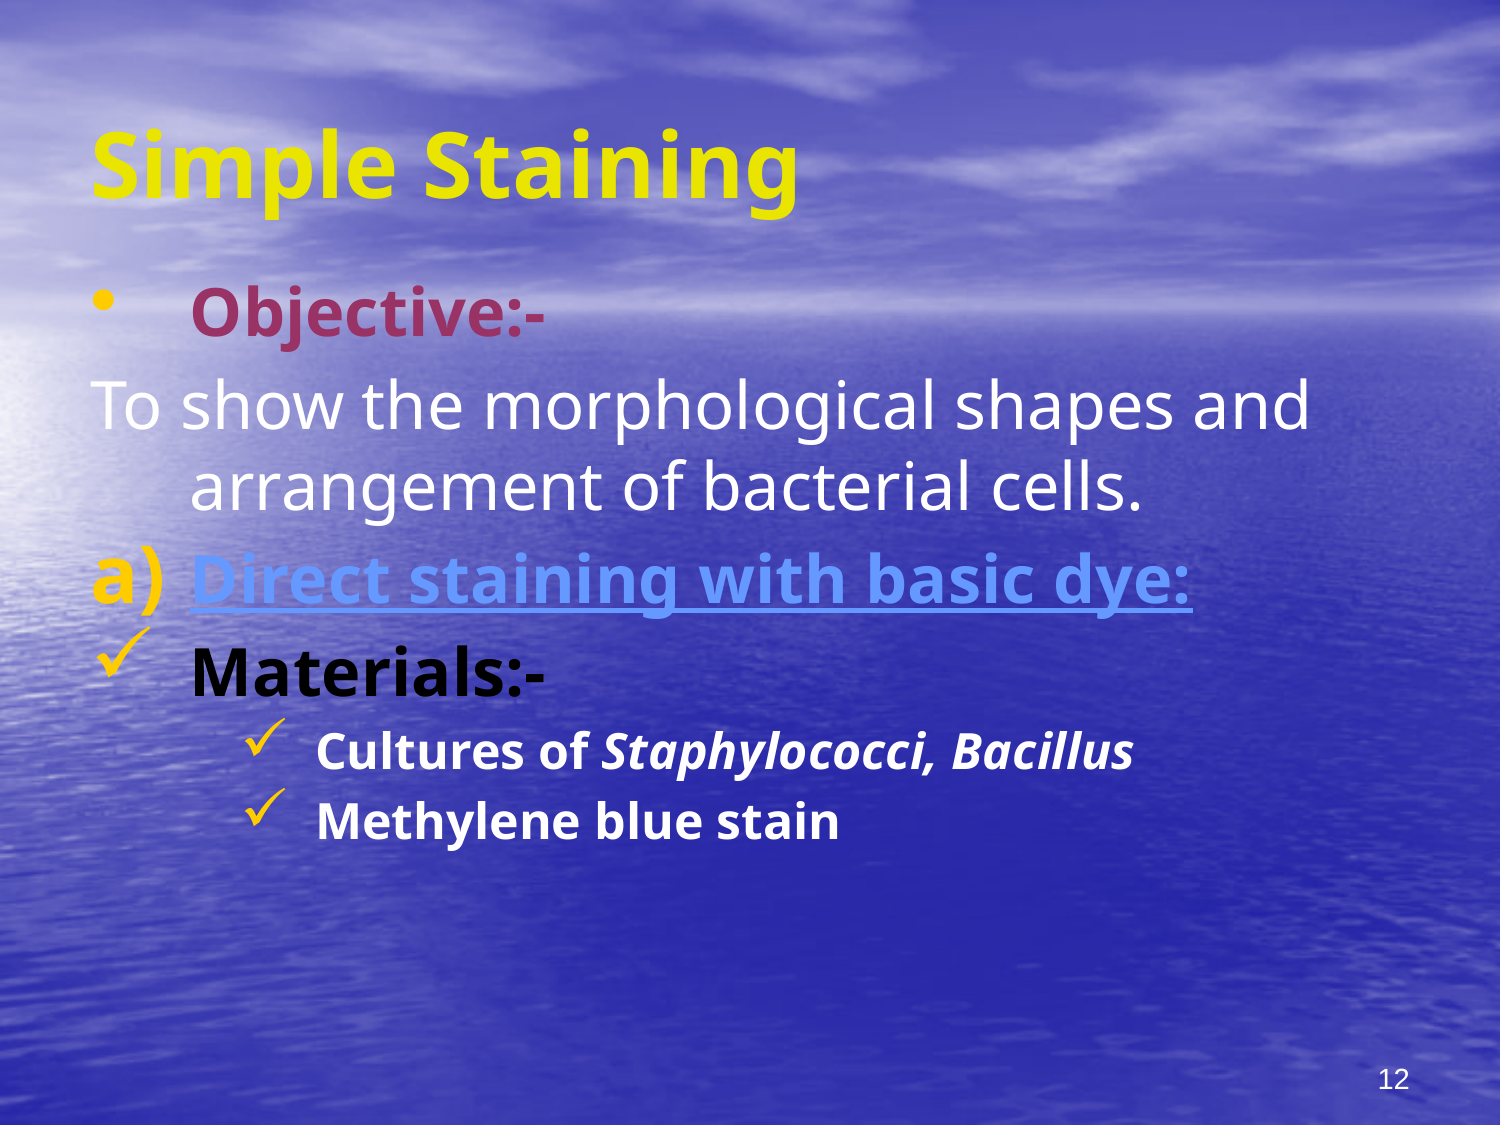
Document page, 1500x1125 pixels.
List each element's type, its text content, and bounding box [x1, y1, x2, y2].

title Simple Staining [74, 47, 1426, 262]
list Objective:- To show the morphological shapes and arrangement of bacterial cells. Direct staining with basic dye: Materials:- Cultures of Staphylococci, Bacillus Methylene blue stain [74, 262, 1426, 1059]
slide_number 12 [1074, 1059, 1426, 1103]
